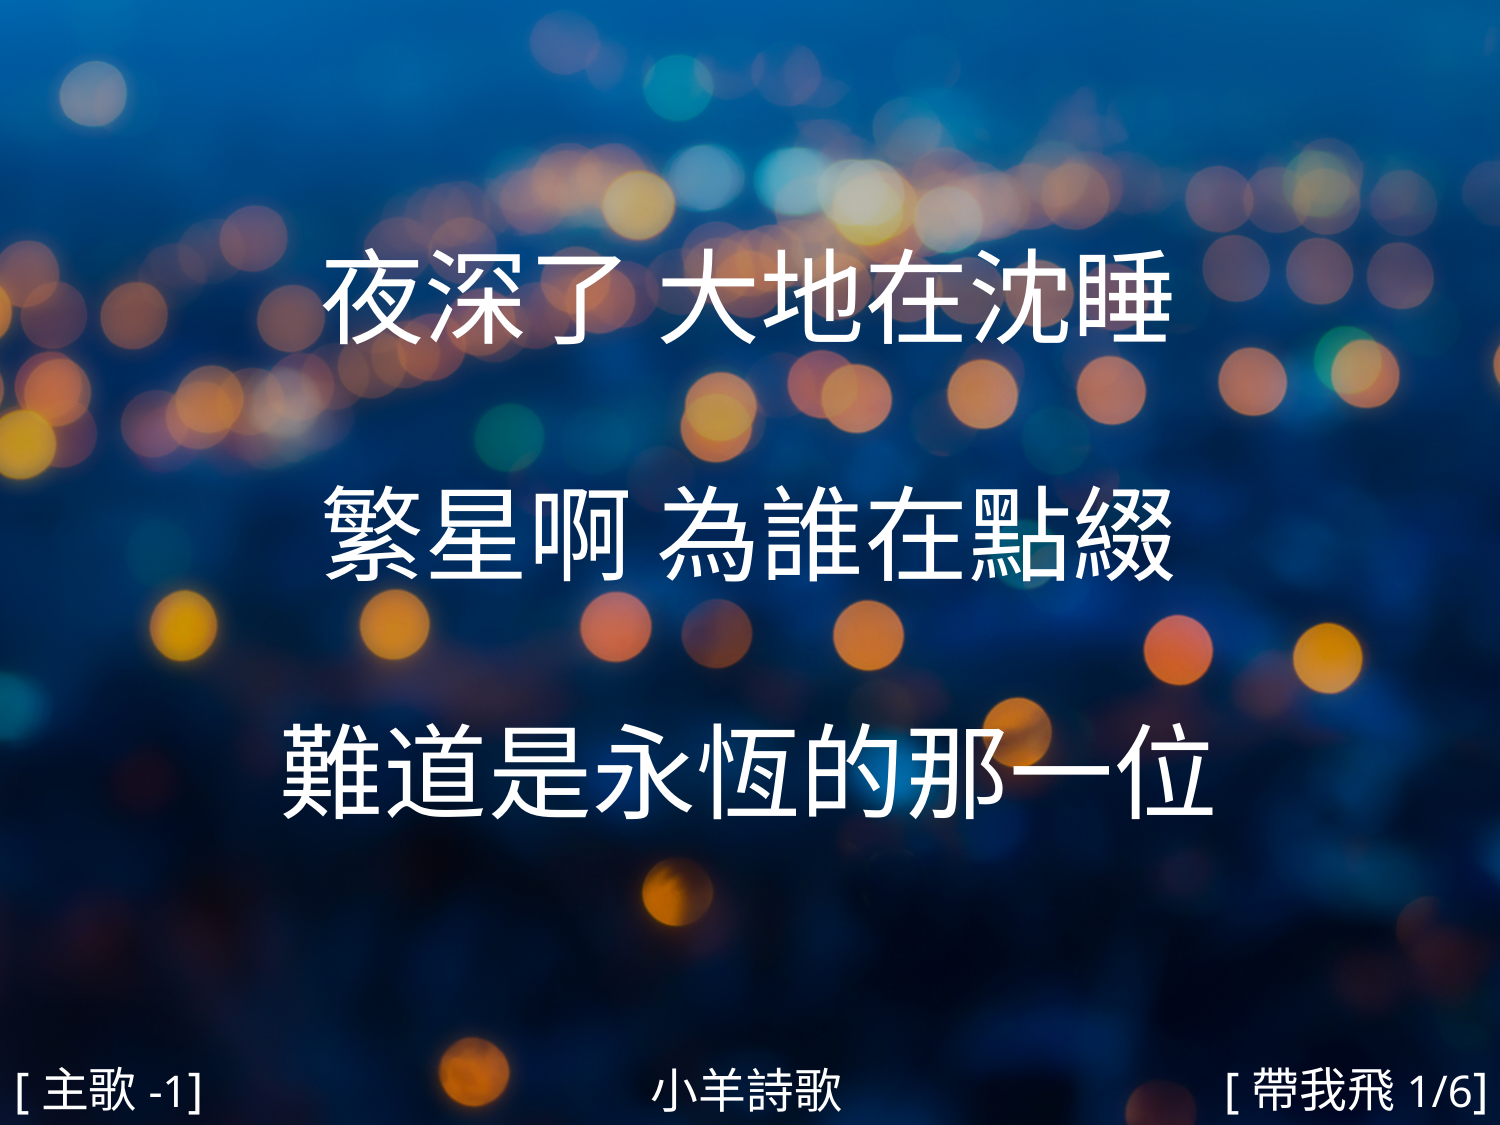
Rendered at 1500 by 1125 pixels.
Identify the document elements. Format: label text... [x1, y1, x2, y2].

subtitle 小羊詩歌 [258, 1053, 933, 1125]
picture [0, 0, 1500, 1053]
text_box 夜深了 大地在沈睡 繁星啊 為誰在點綴 難道是永恆的那一位 [0, 224, 1499, 817]
text_box [主歌-1] [0, 1052, 258, 1125]
text_box [帶我飛1/6] [933, 1052, 1500, 1125]
